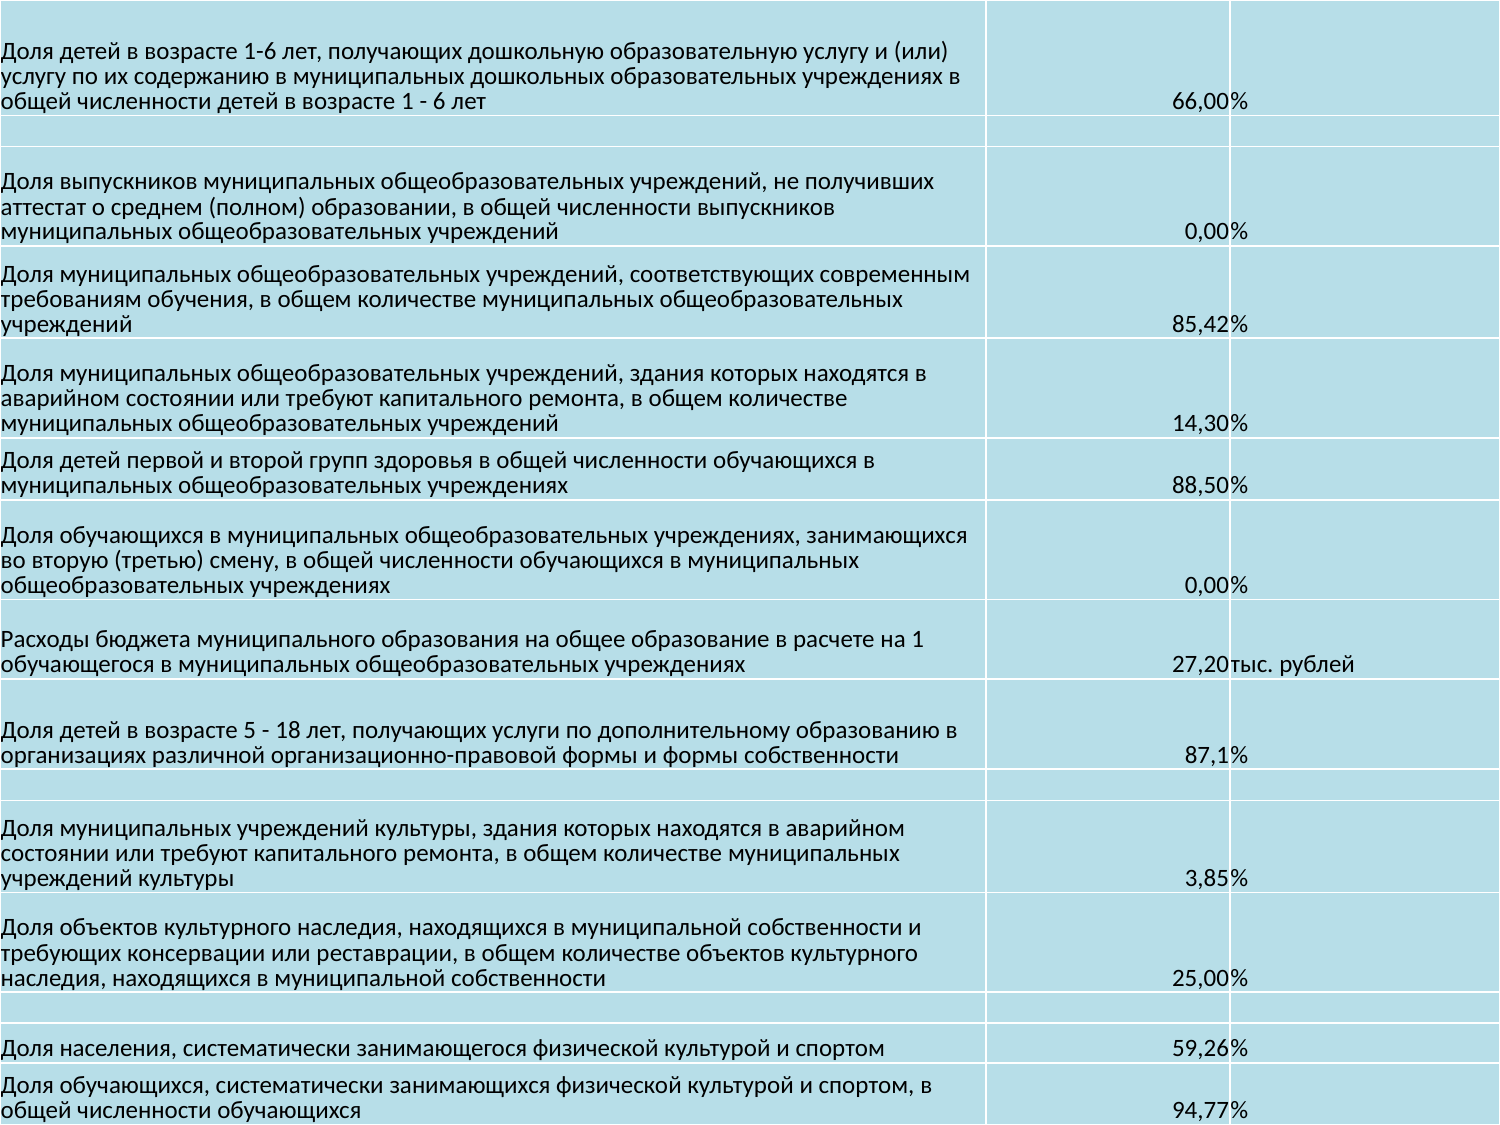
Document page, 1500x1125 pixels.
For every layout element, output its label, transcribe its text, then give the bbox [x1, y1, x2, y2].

table_cell 3,85 [987, 801, 1229, 892]
table_cell 85,42 [987, 247, 1229, 337]
table_cell % [1231, 1064, 1499, 1124]
table_cell Доля выпускников муниципальных общеобразовательных учреждений, не получивших аттестат о среднем (полном) образовании, в общей численности выпускников муниципальных общеобразовательных учреждений [1, 147, 985, 245]
table_cell [987, 770, 1229, 800]
table_cell % [1231, 247, 1499, 337]
table_cell Доля детей в возрасте 5 - 18 лет, получающих услуги по дополнительному образованию в организациях различной организационно-правовой формы и формы собственности [1, 680, 985, 768]
table_cell 0,00 [987, 147, 1229, 245]
table_cell % [1231, 680, 1499, 768]
table_cell 87,1 [987, 680, 1229, 768]
table_cell Доля обучающихся, систематически занимающихся физической культурой и спортом, в общей численности обучающихся [1, 1064, 985, 1124]
table_cell Доля населения, систематически занимающегося физической культурой и спортом [1, 1024, 985, 1062]
table_cell % [1231, 801, 1499, 892]
table_header % [1231, 1, 1499, 115]
table_cell 14,30 [987, 339, 1229, 437]
table_cell % [1231, 339, 1499, 437]
table_cell [987, 993, 1229, 1022]
table_cell % [1231, 147, 1499, 245]
table_cell [1, 116, 985, 146]
table_cell 0,00 [987, 501, 1229, 599]
table_cell Доля объектов культурного наследия, находящихся в муниципальной собственности и требующих консервации или реставрации, в общем количестве объектов культурного наследия, находящихся в муниципальной собственности [1, 893, 985, 991]
table_cell 27,20 [987, 600, 1229, 678]
table_cell [1, 770, 985, 800]
table_cell % [1231, 1024, 1499, 1062]
table_cell 59,26 [987, 1024, 1229, 1062]
table_cell тыс. рублей [1231, 600, 1499, 678]
table_header 66,00 [987, 1, 1229, 115]
table_cell 25,00 [987, 893, 1229, 991]
table_cell Расходы бюджета муниципального образования на общее образование в расчете на 1 обучающегося в муниципальных общеобразовательных учреждениях [1, 600, 985, 678]
table_cell % [1231, 893, 1499, 991]
table_cell Доля обучающихся в муниципальных общеобразовательных учреждениях, занимающихся во вторую (третью) смену, в общей численности обучающихся в муниципальных общеобразовательных учреждениях [1, 501, 985, 599]
table_cell [1, 993, 985, 1022]
table_cell 94,77 [987, 1064, 1229, 1124]
table_cell % [1231, 501, 1499, 599]
table_cell [1231, 116, 1499, 146]
table_cell % [1231, 439, 1499, 499]
table_header Доля детей в возрасте 1-6 лет, получающих дошкольную образовательную услугу и (или) услугу по их содержанию в муниципальных дошкольных образовательных учреждениях в общей численности детей в возрасте 1 - 6 лет [1, 1, 985, 115]
table_cell Доля муниципальных учреждений культуры, здания которых находятся в аварийном состоянии или требуют капитального ремонта, в общем количестве муниципальных учреждений культуры [1, 801, 985, 892]
table_cell Доля детей первой и второй групп здоровья в общей численности обучающихся в муниципальных общеобразовательных учреждениях [1, 439, 985, 499]
table_cell Доля муниципальных общеобразовательных учреждений, здания которых находятся в аварийном состоянии или требуют капитального ремонта, в общем количестве муниципальных общеобразовательных учреждений [1, 339, 985, 437]
table_cell [1231, 770, 1499, 800]
table_cell 88,50 [987, 439, 1229, 499]
table_cell [1231, 993, 1499, 1022]
table_cell Доля муниципальных общеобразовательных учреждений, соответствующих современным требованиям обучения, в общем количестве муниципальных общеобразовательных учреждений [1, 247, 985, 337]
table_cell [987, 116, 1229, 146]
